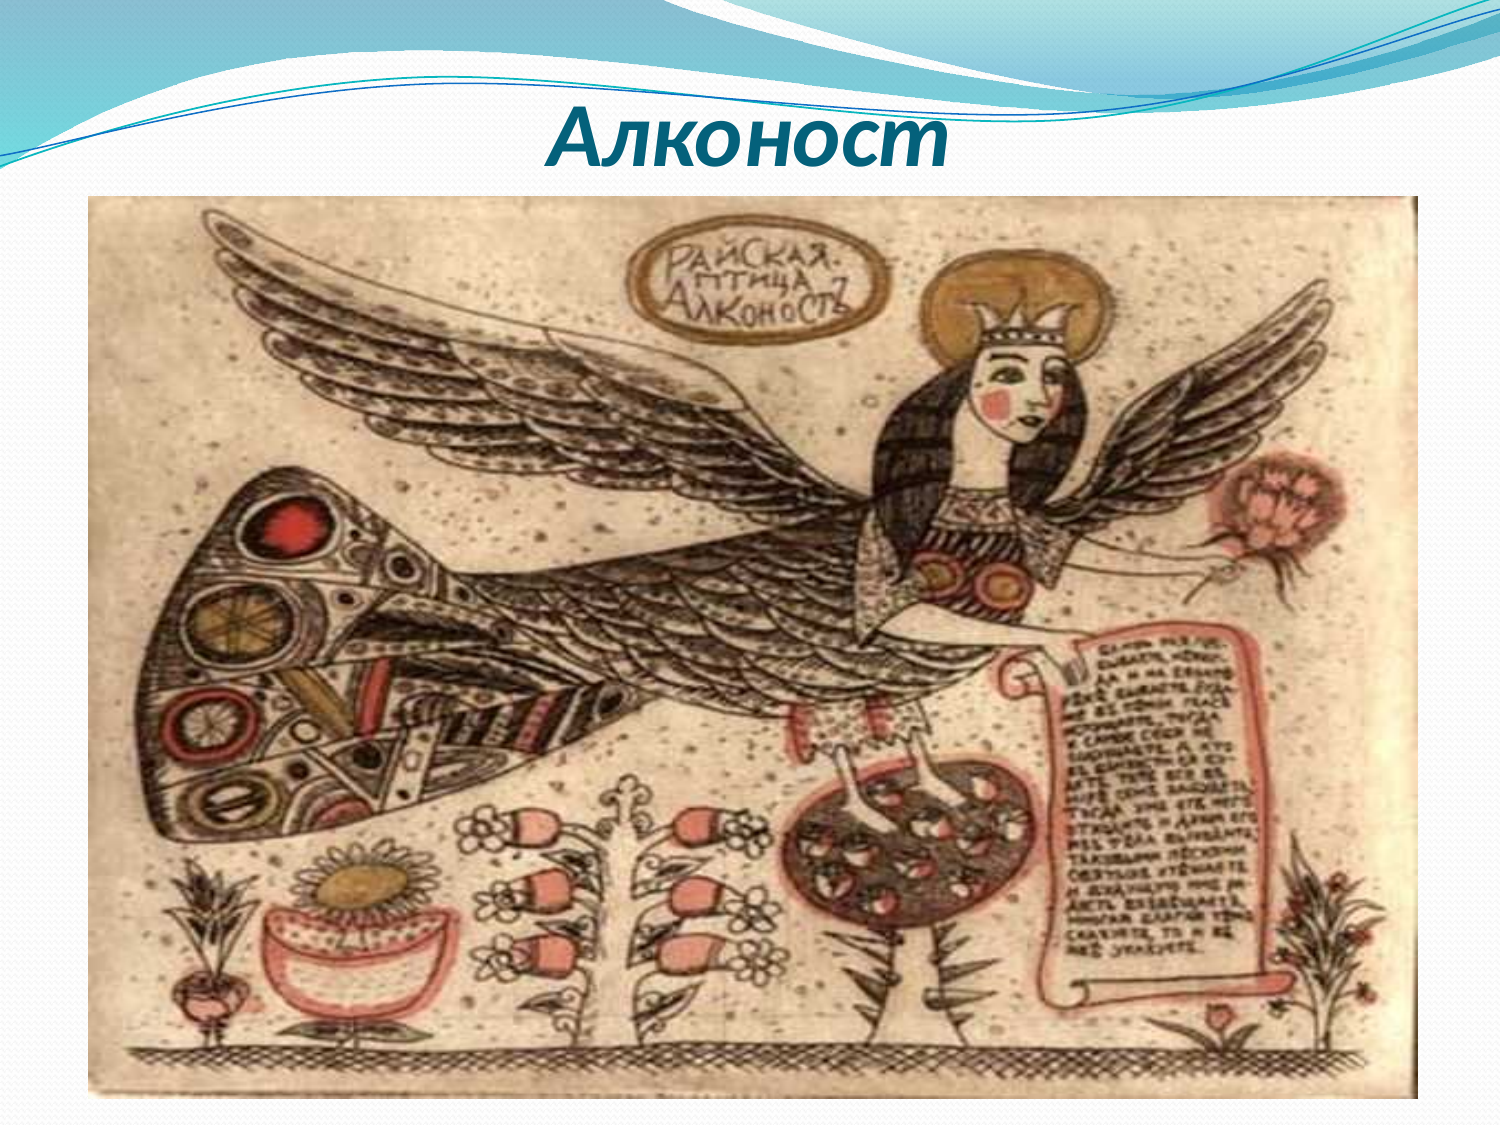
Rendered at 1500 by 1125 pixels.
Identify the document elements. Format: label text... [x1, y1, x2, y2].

picture [88, 196, 1419, 1099]
title Алконост [75, 66, 1425, 185]
